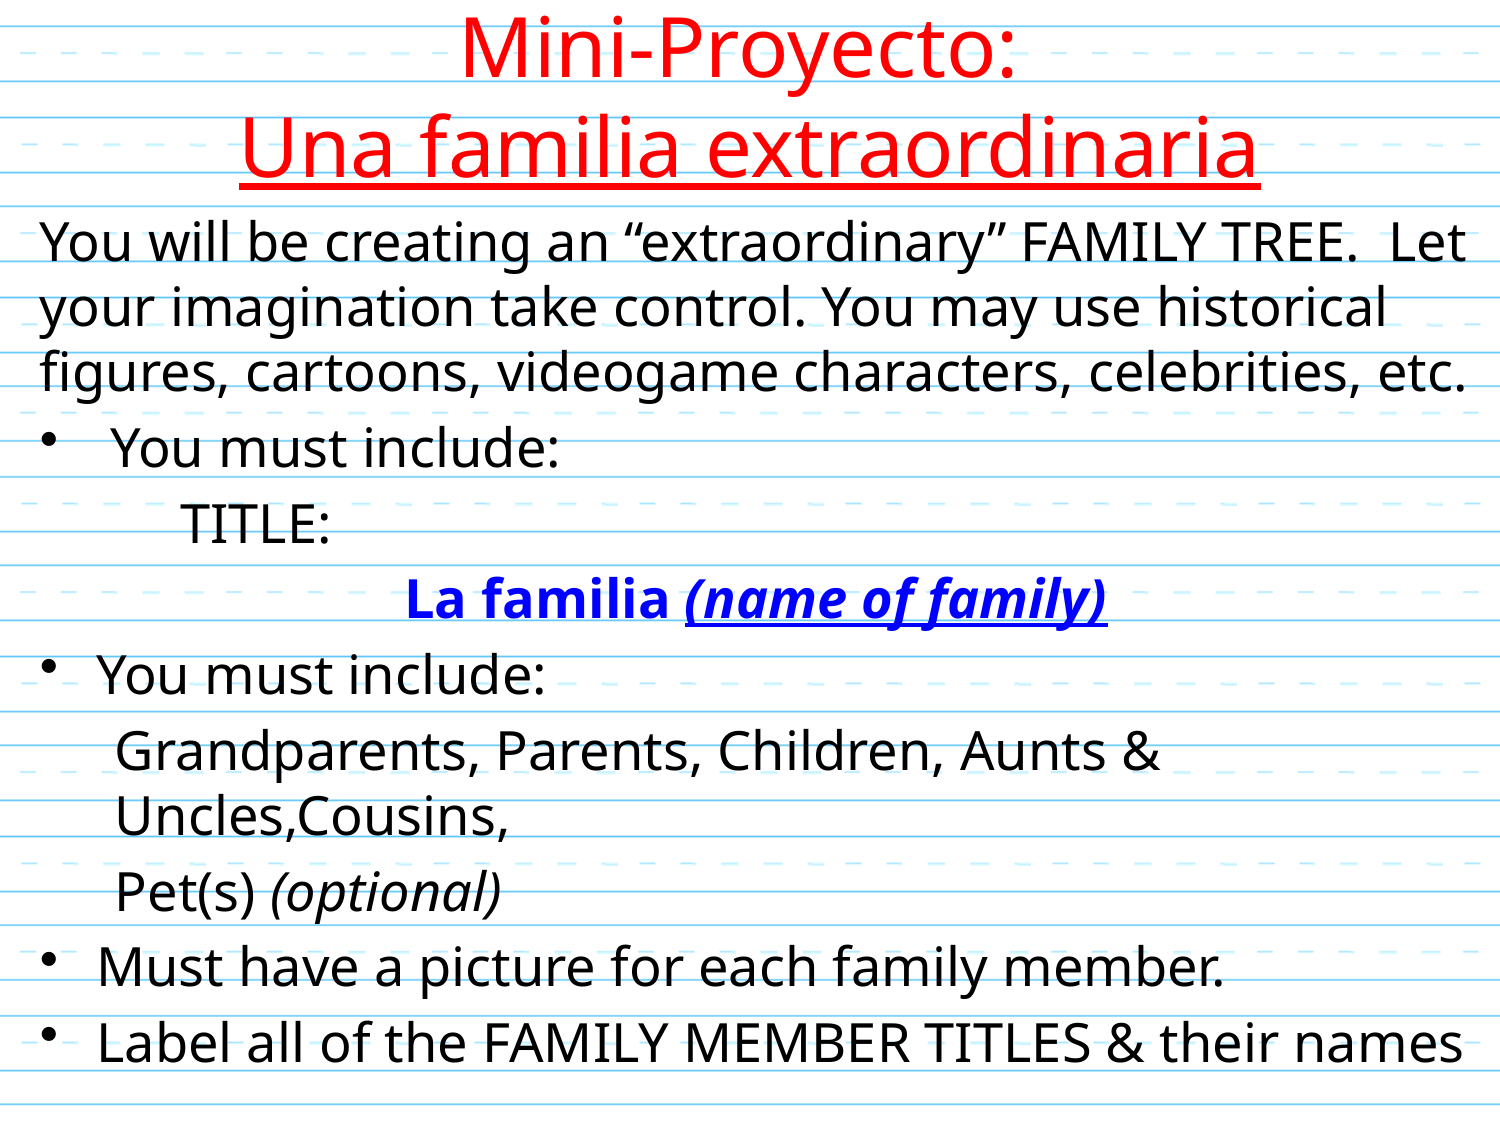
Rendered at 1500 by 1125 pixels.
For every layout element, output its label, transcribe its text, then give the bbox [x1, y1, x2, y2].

list You will be creating an “extraordinary” FAMILY TREE. Let your imagination take control. You may use historical figures, cartoons, videogame characters, celebrities, etc. You must include: TITLE: La familia (name of family) You must include: Grandparents, Parents, Children, Aunts & Uncles,Cousins, Pet(s) (optional) Must have a picture for each family member. Label all of the FAMILY MEMBER TITLES & their names [24, 200, 1488, 1113]
title Mini-Proyecto: Una familia extraordinaria [0, 0, 1500, 188]
picture [0, 188, 1500, 1125]
